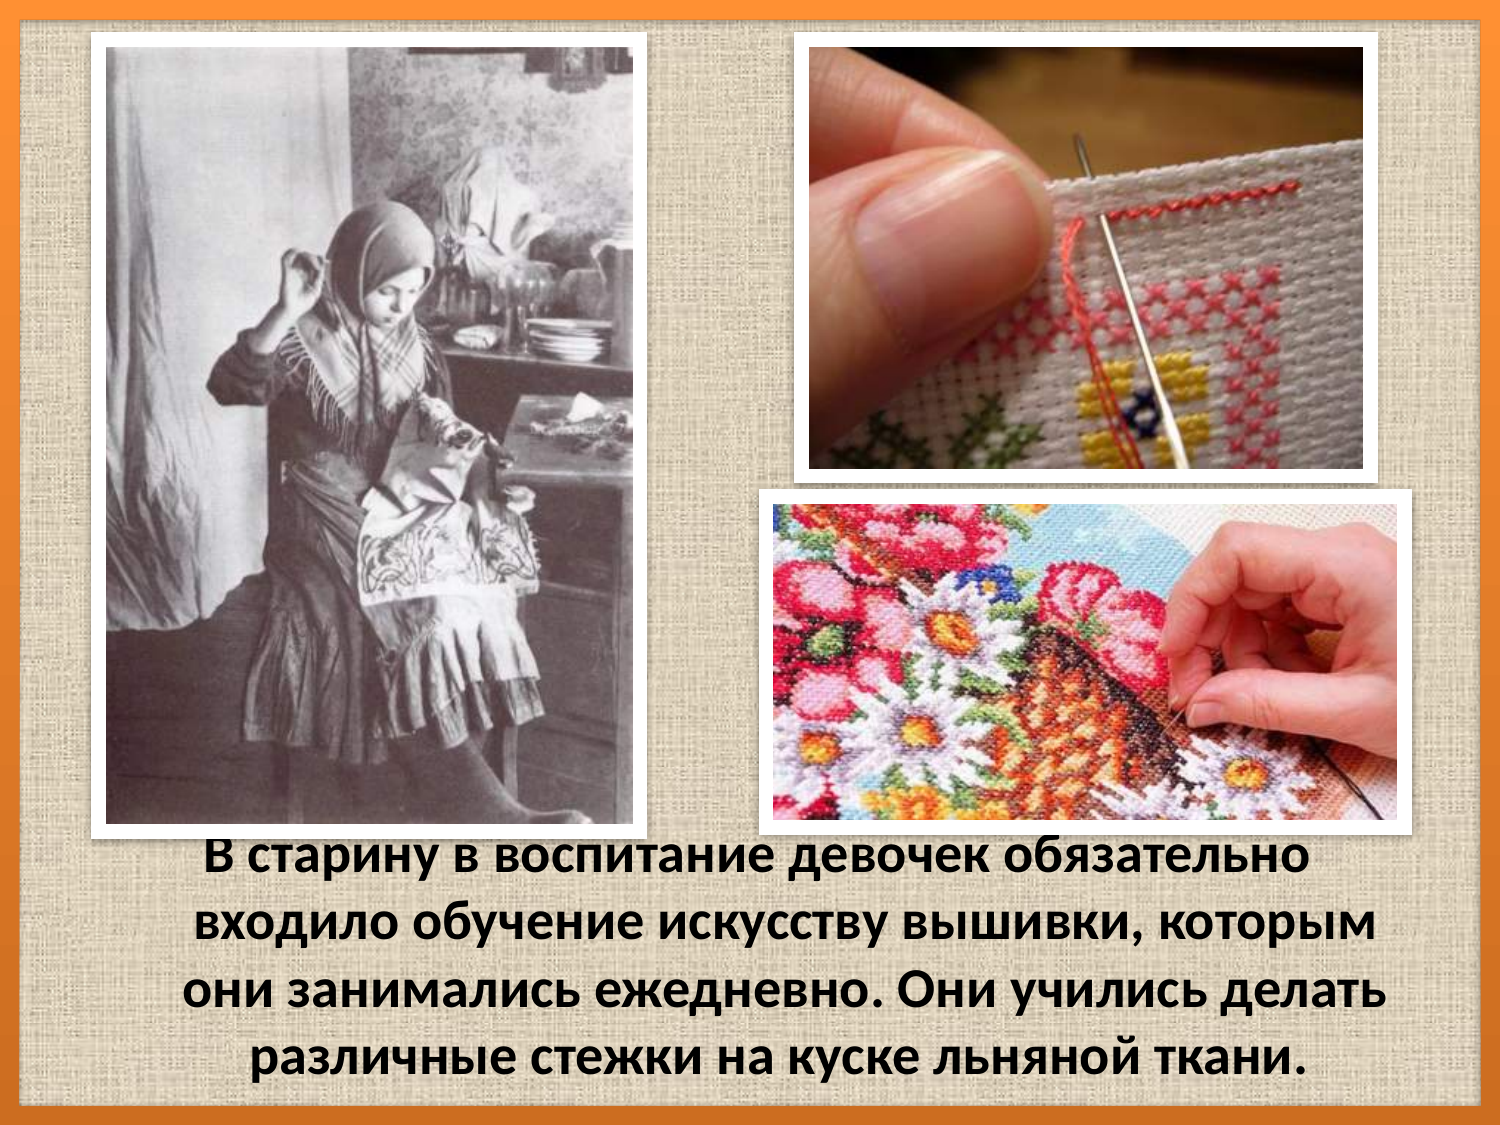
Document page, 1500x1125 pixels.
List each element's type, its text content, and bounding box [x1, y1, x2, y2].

picture [20, 20, 1480, 1105]
list В старину в воспитание девочек обязательно входило обучение искусству вышивки, которым они занимались ежедневно. Они учились делать различные стежки на куске льняной ткани. [82, 808, 1432, 1087]
